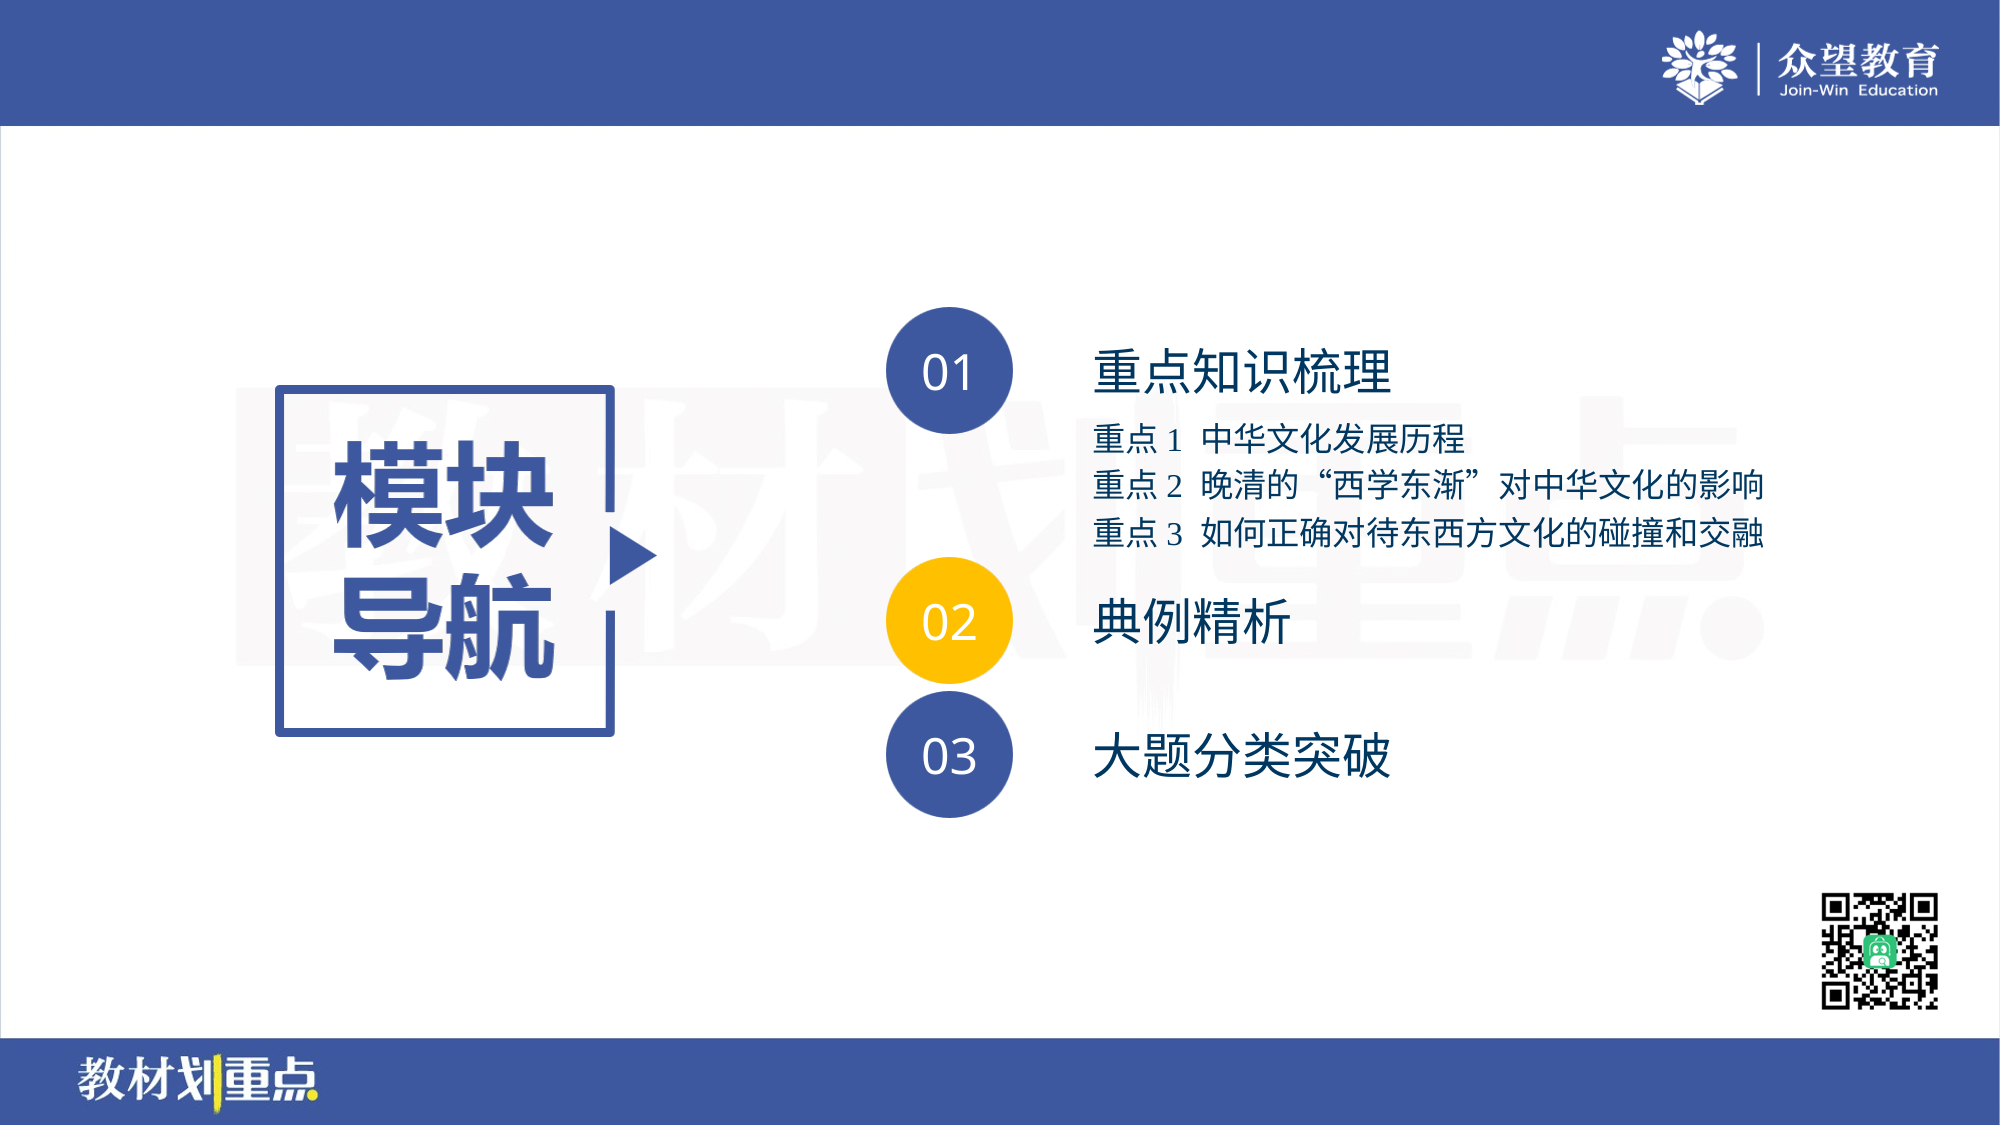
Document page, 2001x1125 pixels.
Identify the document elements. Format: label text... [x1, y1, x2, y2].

text_box 重点3 如何正确对待东西方文化的碰撞和交融 [1091, 502, 1979, 549]
text_box 重点2 晚清的“西学东渐”对中华文化的影响 [1091, 454, 1979, 501]
text_box 重点1 中华文化发展历程 [1091, 408, 1979, 454]
picture [0, 0, 2000, 1125]
